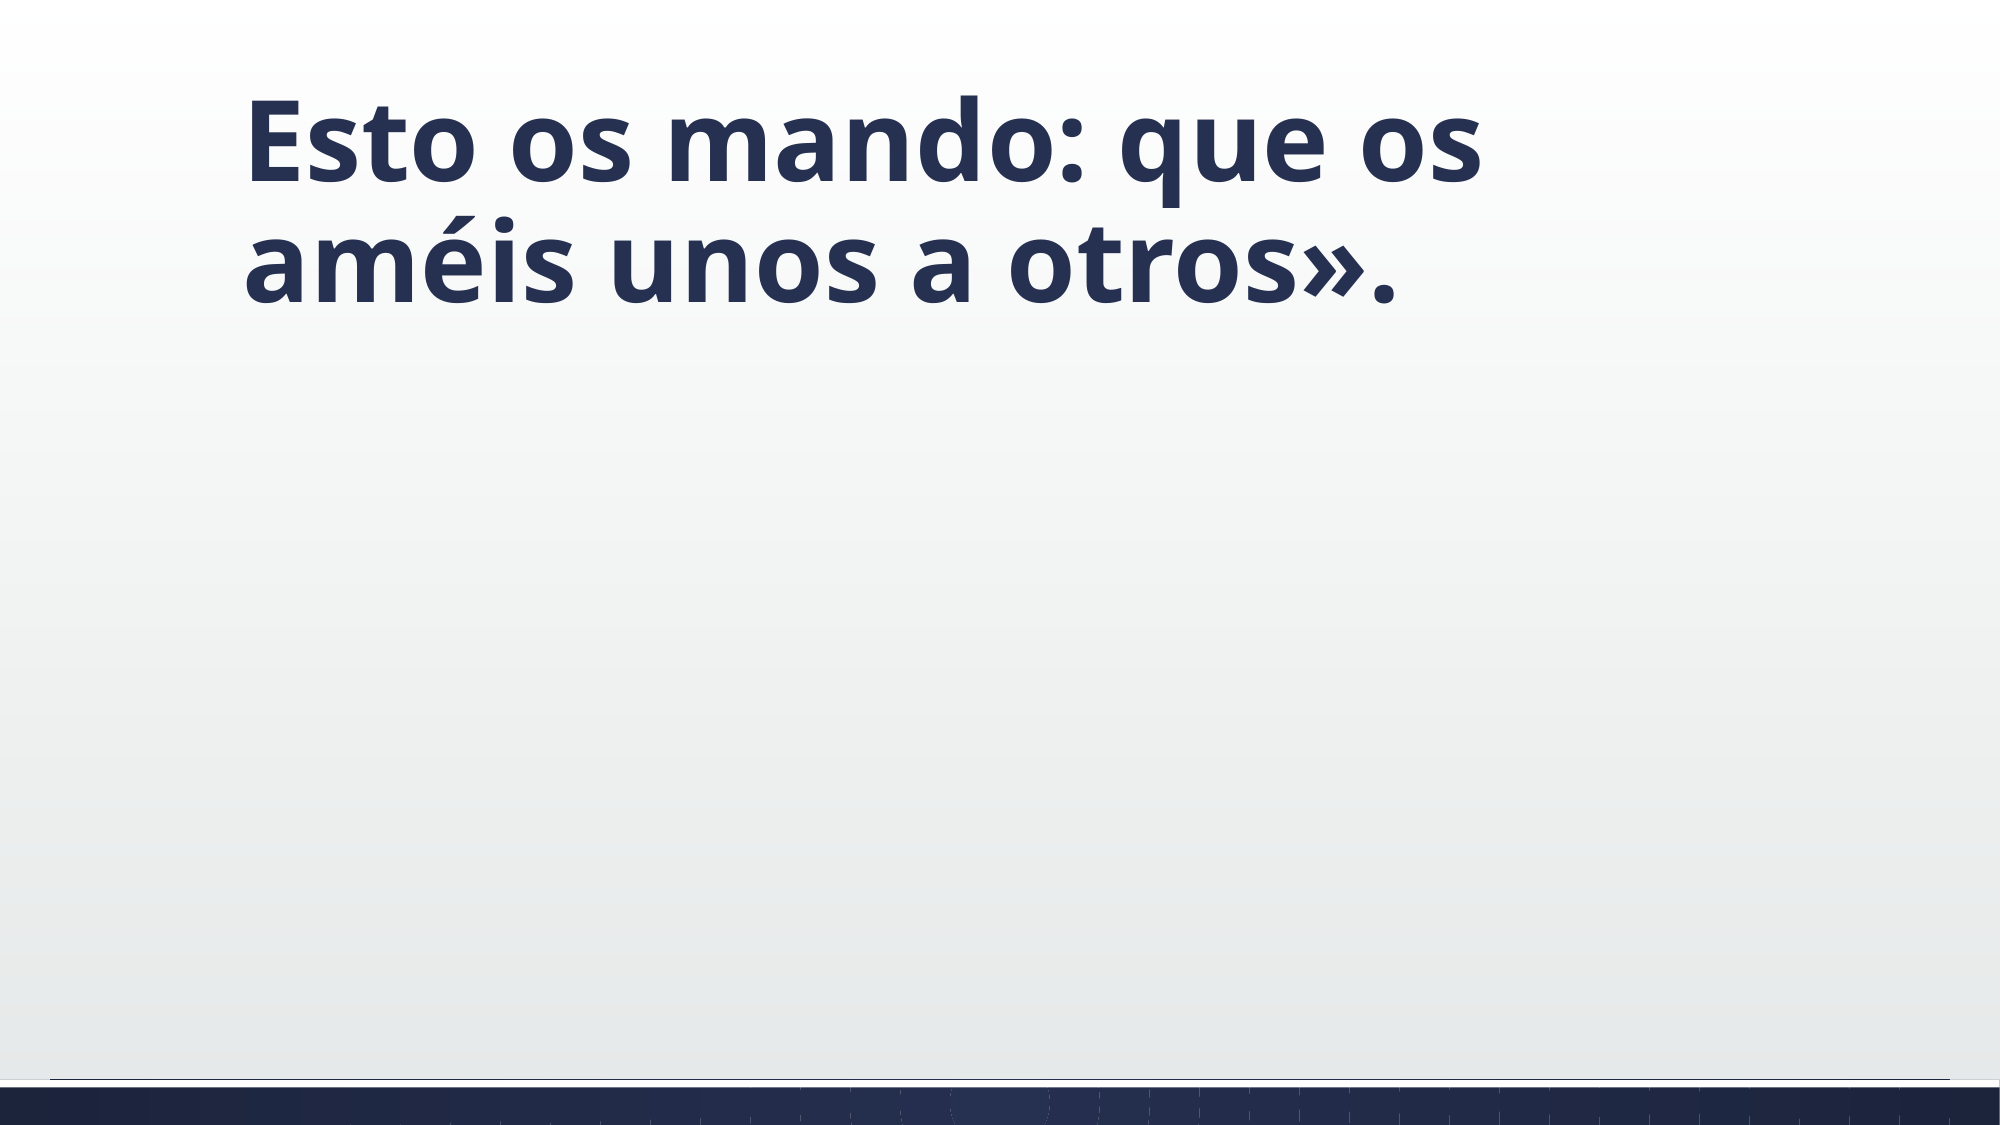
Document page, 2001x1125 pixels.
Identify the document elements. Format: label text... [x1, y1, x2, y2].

list Esto os mando: que os améis unos a otros». [219, 76, 1780, 990]
